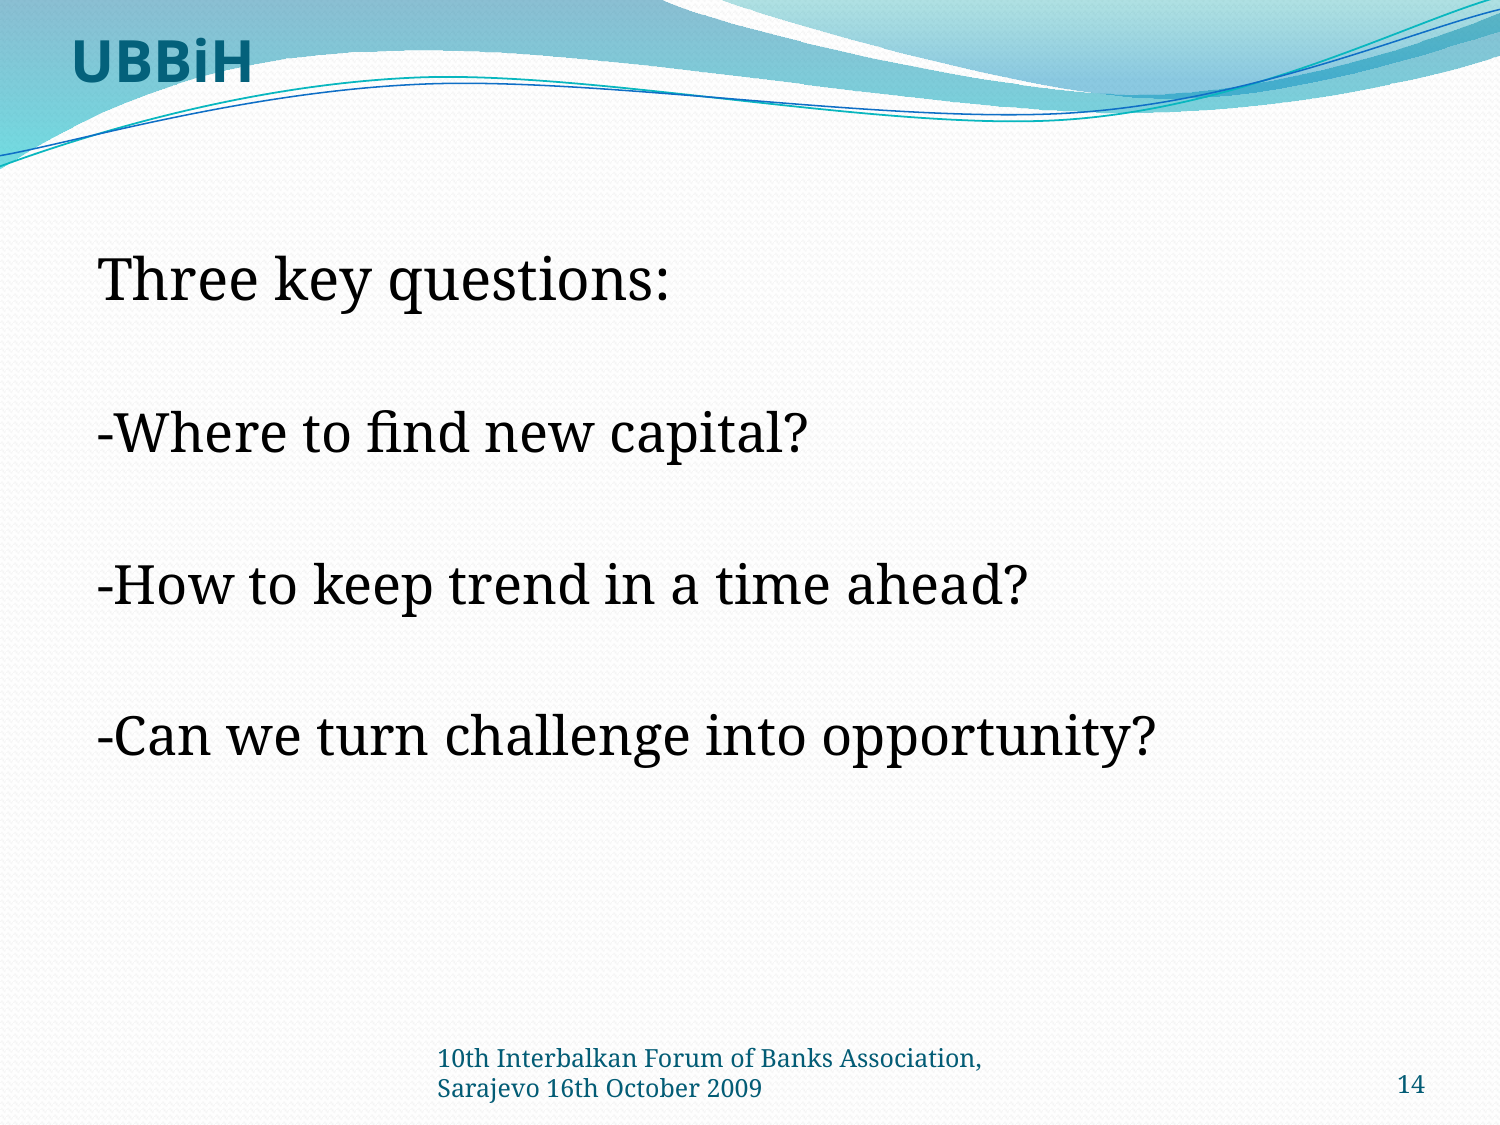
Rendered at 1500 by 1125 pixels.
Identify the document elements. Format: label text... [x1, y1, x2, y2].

title UBBiH [70, 46, 1421, 235]
footer 10th Interbalkan Forum of Banks Association, Sarajevo 16th October 2009 [437, 1042, 988, 1103]
list Three key questions: -Where to find new capital? -How to keep trend in a time ahead? -Can we turn challenge into opportunity? [81, 234, 1433, 955]
slide_number 14 [1299, 1042, 1425, 1103]
